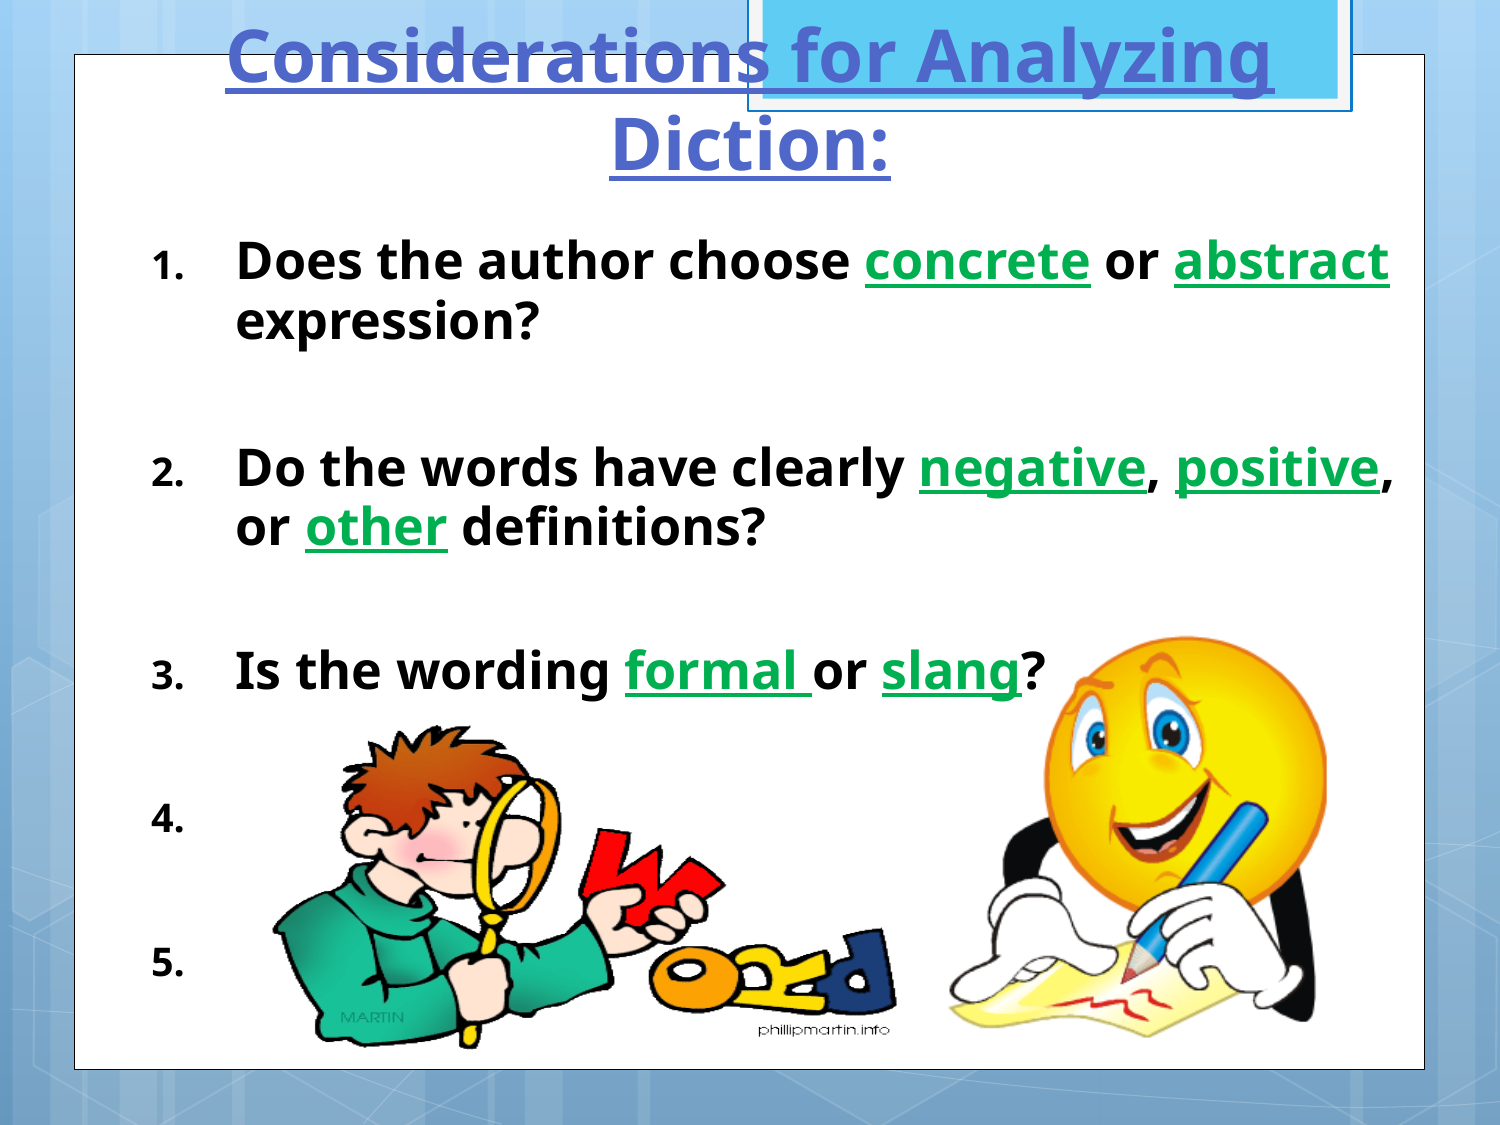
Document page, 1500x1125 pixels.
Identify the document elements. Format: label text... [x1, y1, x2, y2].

picture [928, 622, 1374, 1055]
picture [249, 724, 926, 1050]
title Considerations for Analyzing Diction: [87, 99, 1413, 193]
list Does the author choose concrete or abstract expression? Do the words have clearly negative, positive, or other definitions? Is the wording formal or slang? [87, 224, 1413, 1050]
